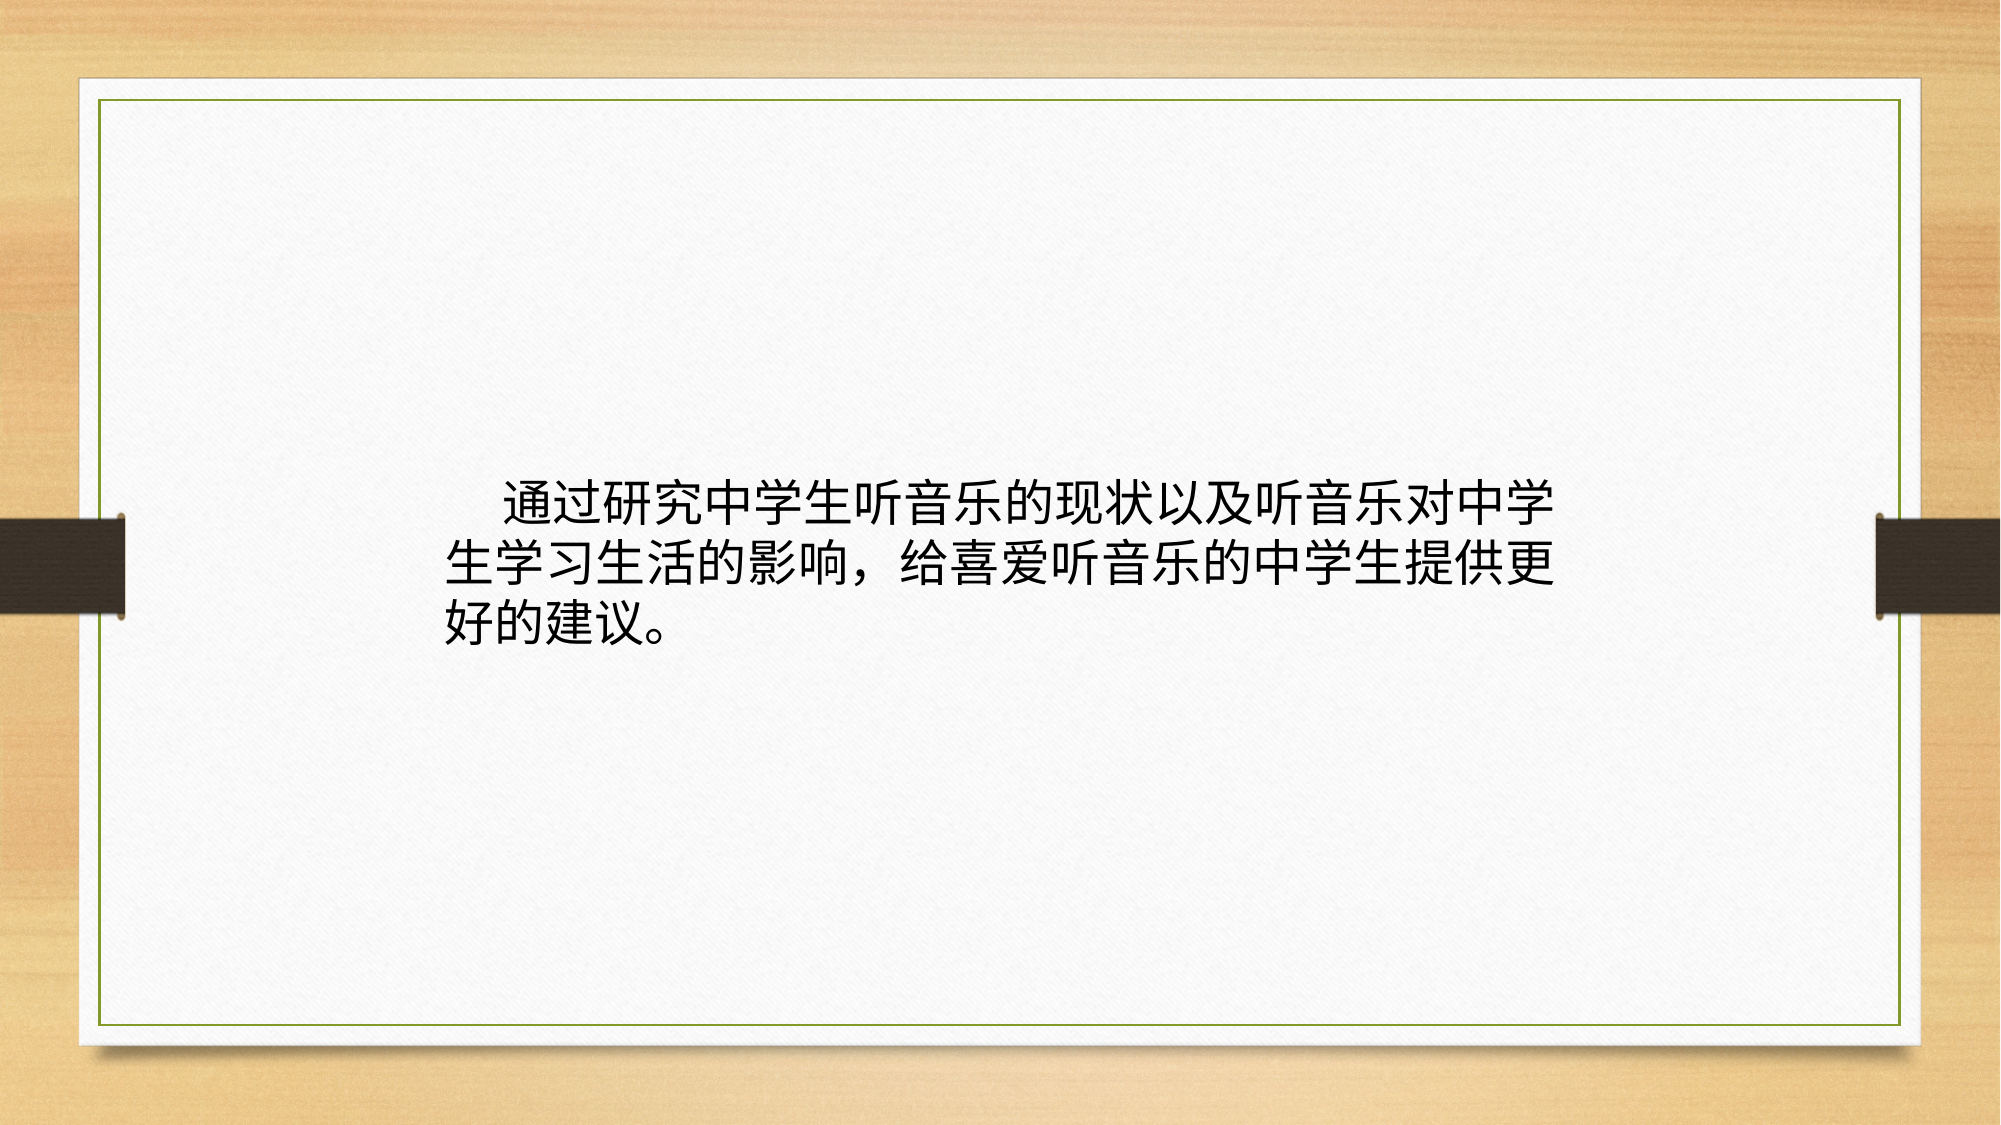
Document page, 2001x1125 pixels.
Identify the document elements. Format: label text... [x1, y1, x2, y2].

text_box 通过研究中学生听音乐的现状以及听音乐对中学生学习生活的影响，给喜爱听音乐的中学生提供更好的建议。 [429, 463, 1571, 659]
picture [0, 0, 2001, 1125]
